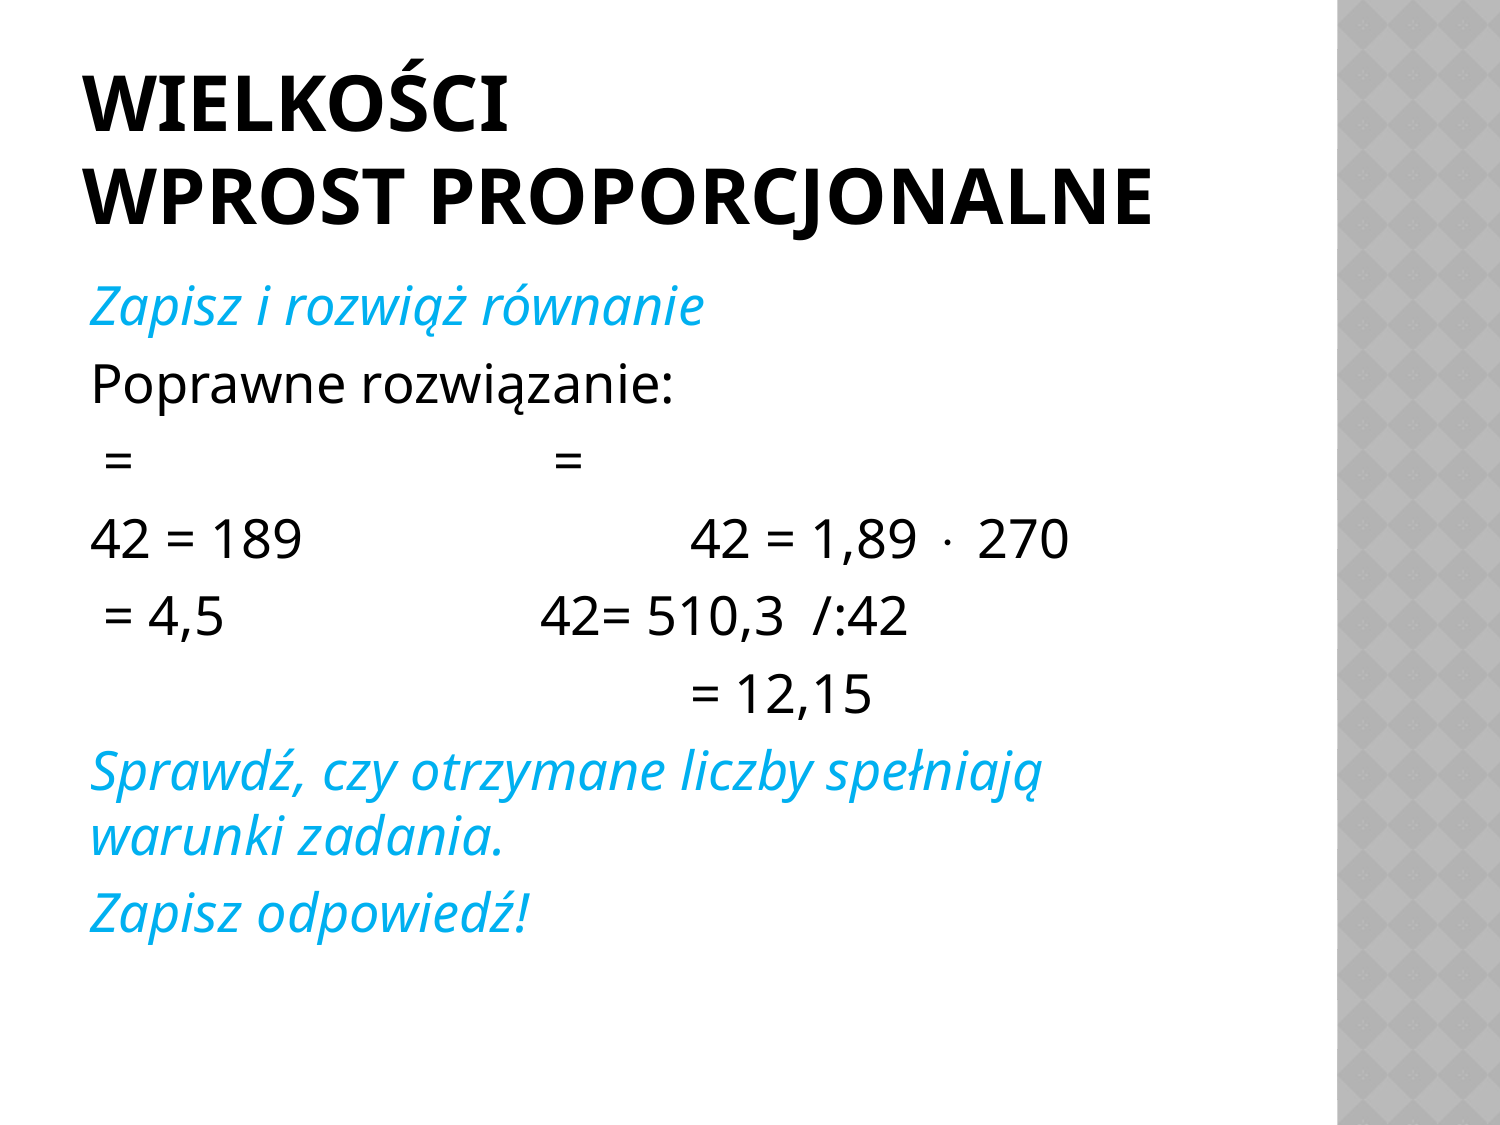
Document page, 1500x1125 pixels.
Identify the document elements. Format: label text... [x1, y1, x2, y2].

title Wielkości wprost proporcjonalne [75, 52, 1263, 241]
